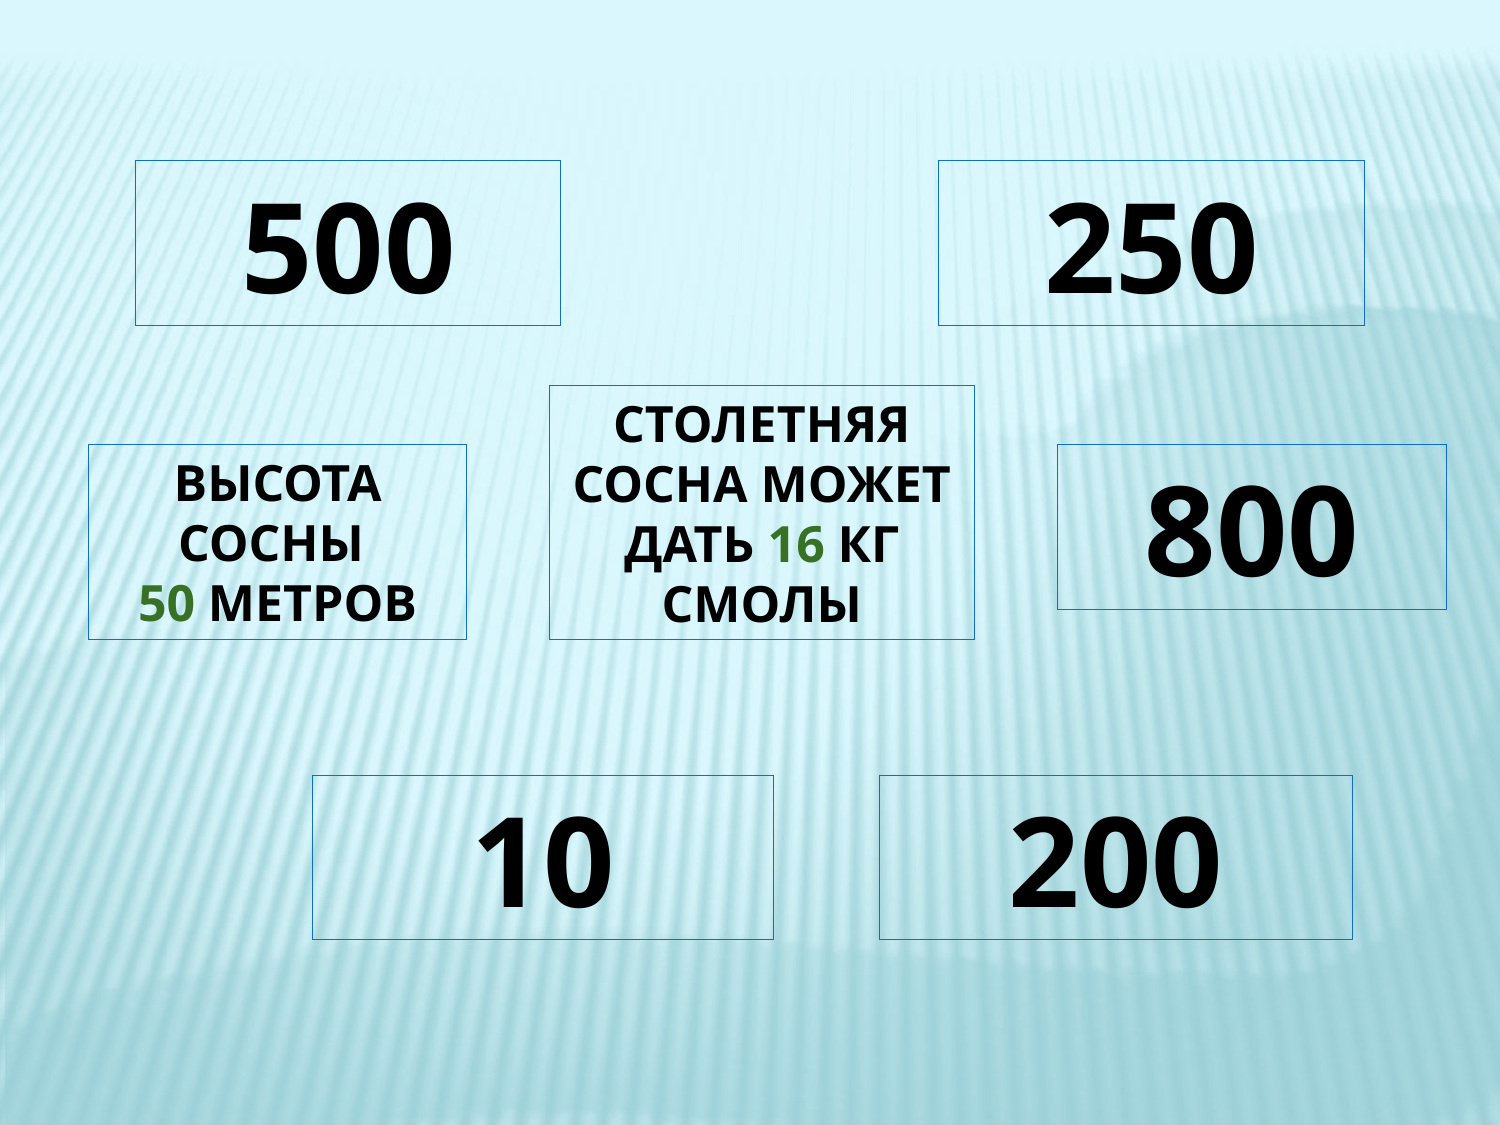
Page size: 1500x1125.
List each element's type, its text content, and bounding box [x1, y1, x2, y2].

text_box 500 [135, 160, 561, 326]
text_box 10 [312, 775, 774, 940]
text_box ВЫСОТА СОСНЫ 50 МЕТРОВ [88, 444, 467, 640]
text_box СТОЛЕТНЯЯ СОСНА МОЖЕТ ДАТЬ 16 КГ СМОЛЫ [549, 385, 975, 640]
text_box 200 [879, 775, 1353, 940]
text_box 800 [1057, 444, 1447, 610]
text_box 250 [938, 160, 1365, 326]
